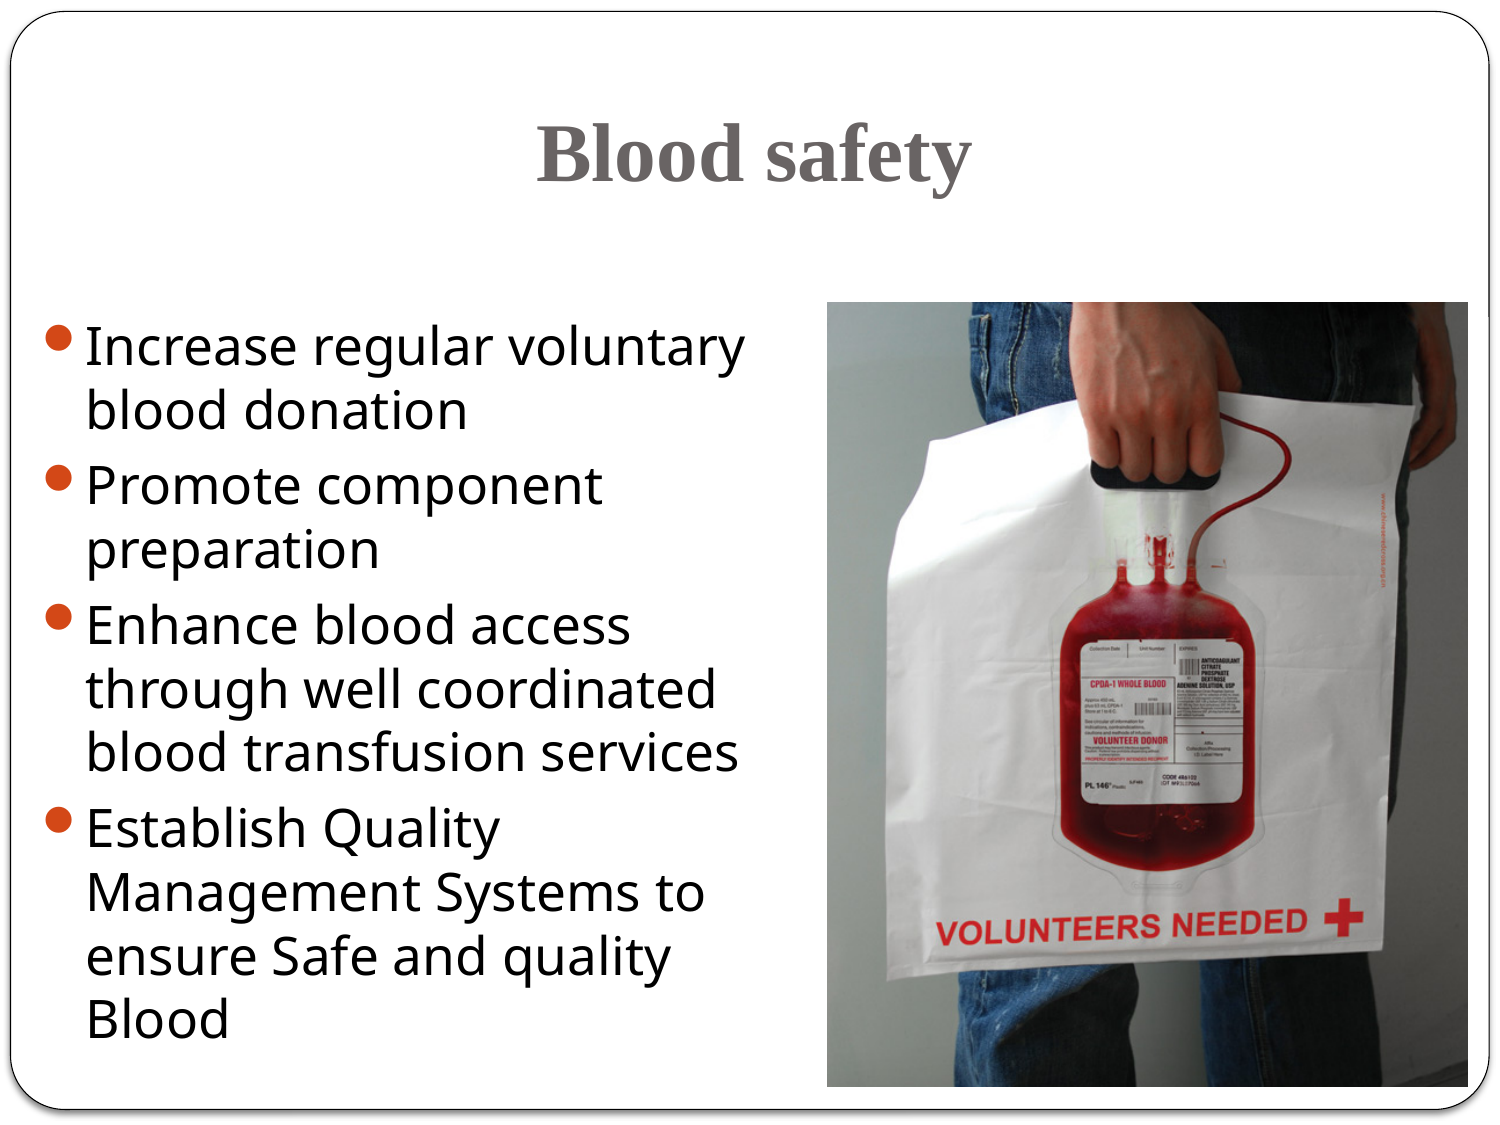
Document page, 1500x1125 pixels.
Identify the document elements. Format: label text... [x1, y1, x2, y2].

picture [826, 301, 1469, 1087]
list Increase regular voluntary blood donation Promote component preparation Enhance blood access through well coordinated blood transfusion services Establish Quality Management Systems to ensure Safe and quality Blood [27, 305, 821, 1063]
title Blood safety [43, 25, 1467, 214]
